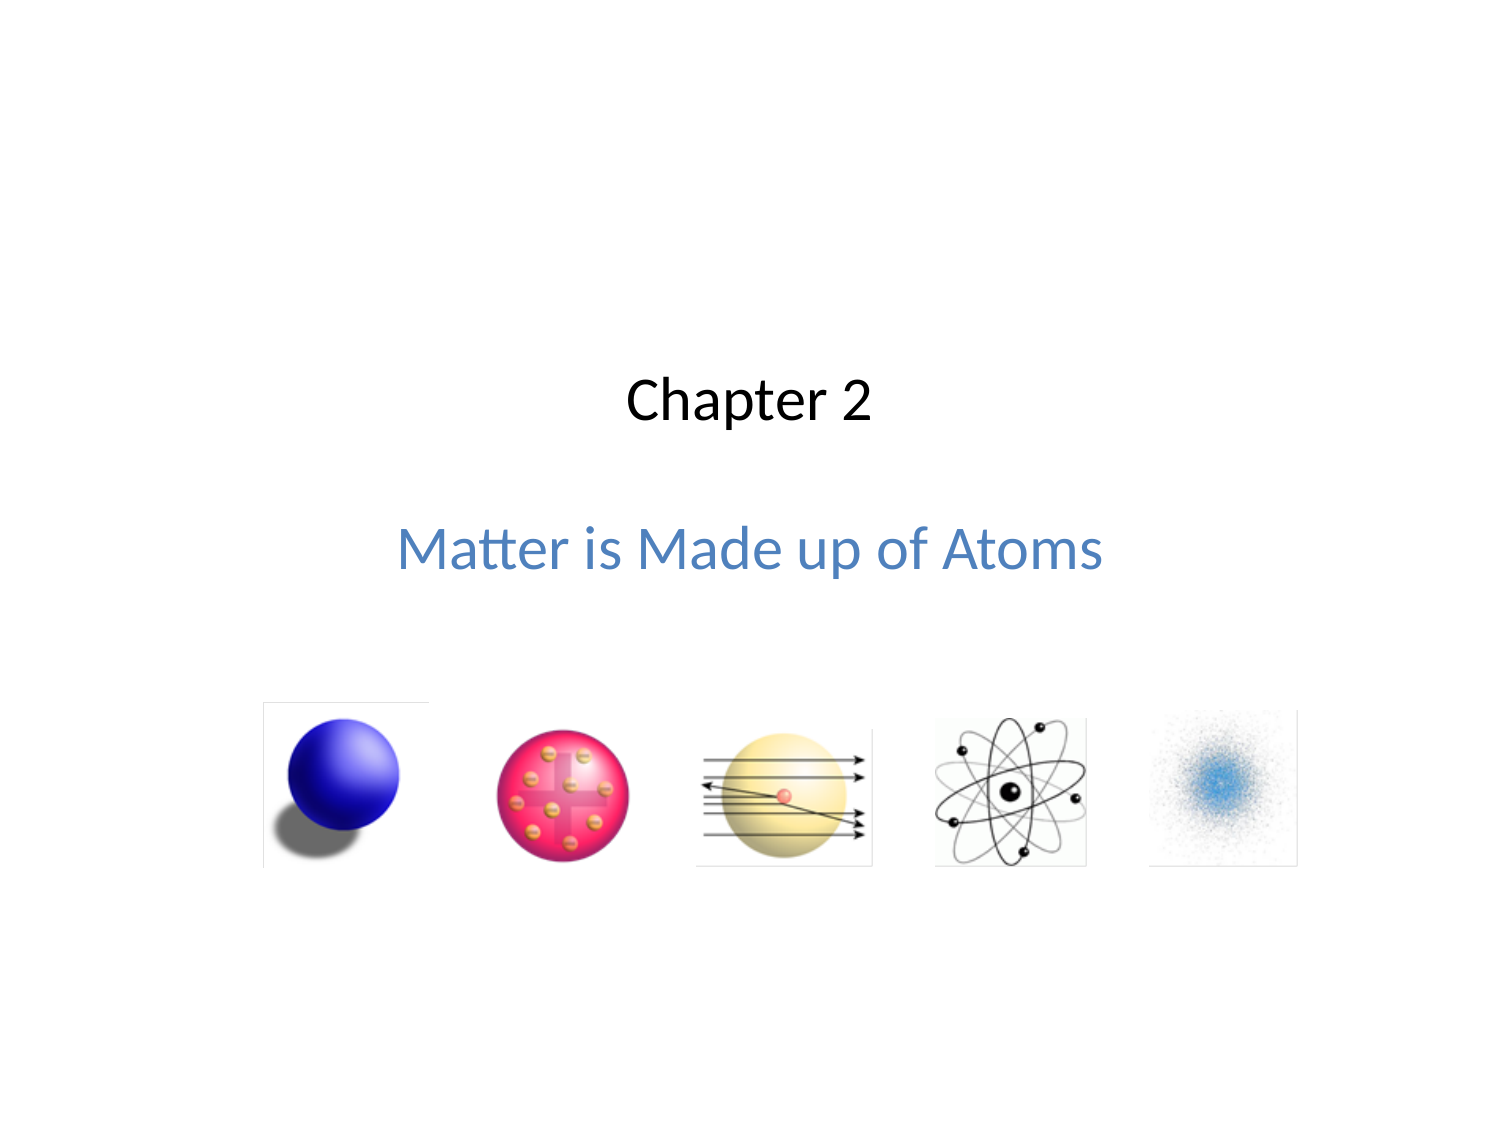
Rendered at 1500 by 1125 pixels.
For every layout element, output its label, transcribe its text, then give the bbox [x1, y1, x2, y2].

title Chapter 2 Matter is Made up of Atoms [112, 349, 1388, 591]
picture [696, 729, 874, 868]
picture [262, 701, 429, 868]
picture [1149, 710, 1299, 868]
picture [935, 718, 1088, 868]
picture [490, 723, 635, 868]
